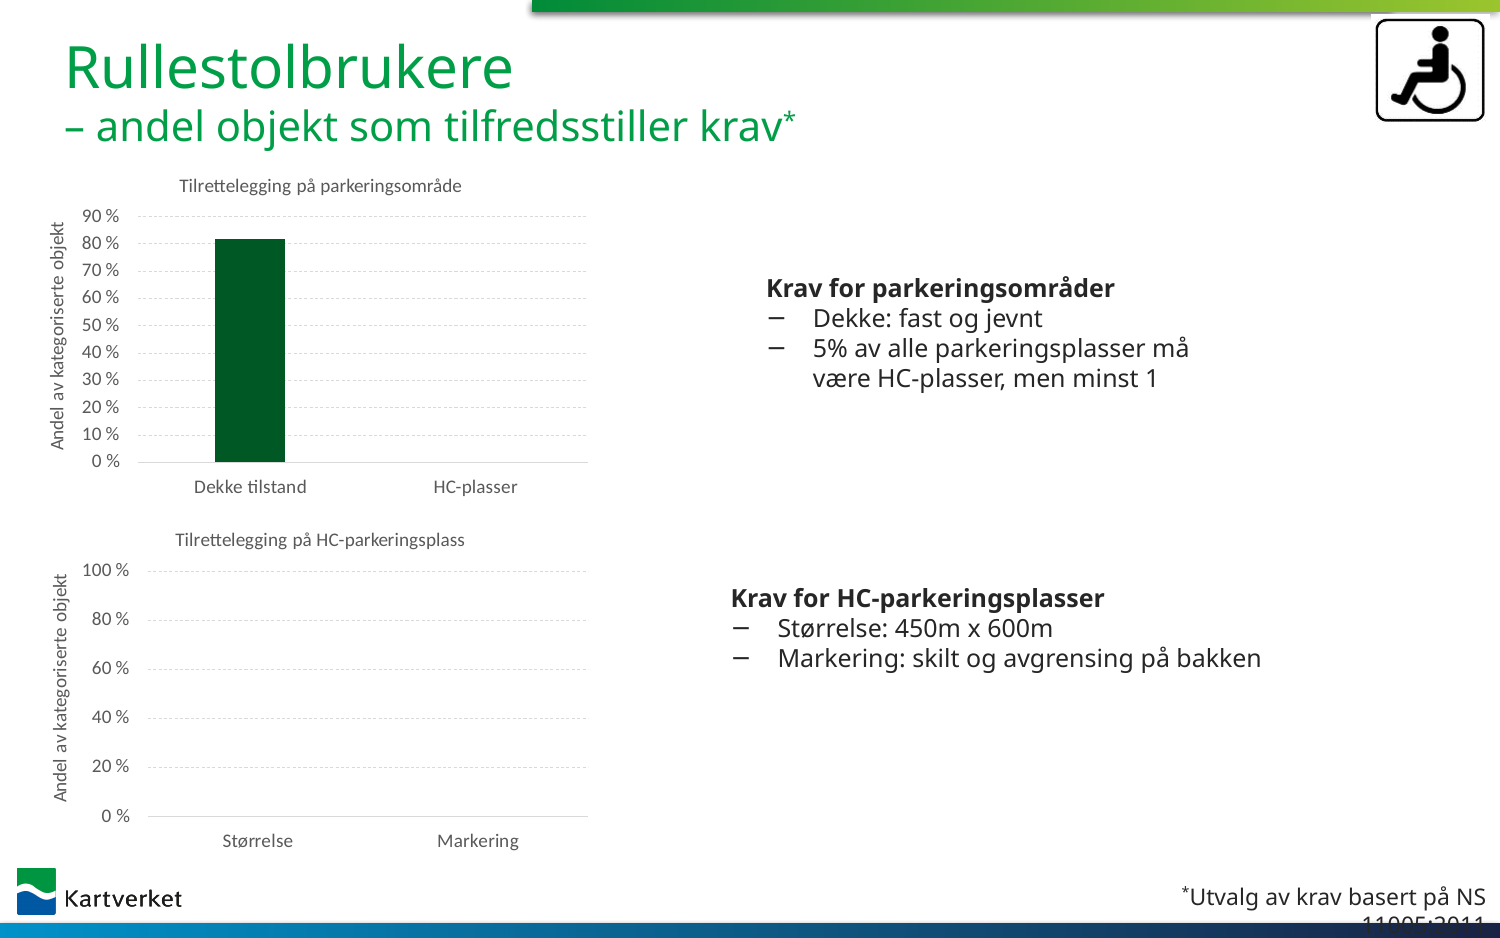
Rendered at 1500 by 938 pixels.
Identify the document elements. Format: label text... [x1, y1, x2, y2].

text_box Krav for HC-parkeringsplasser Størrelse: 450m x 600m Markering: skilt og avgrensing på bakken [715, 574, 1278, 680]
picture [1371, 13, 1491, 127]
text_box *Utvalg av krav basert på NS 11005:2011 [1068, 873, 1500, 938]
picture [41, 166, 599, 505]
text_box Rullestolbrukere – andel objekt som tilfredsstiller krav* [49, 23, 1431, 158]
text_box Krav for parkeringsområder Dekke: fast og jevnt 5% av alle parkeringsplasser må være HC-plasser, men minst 1 [751, 264, 1232, 400]
picture [41, 520, 599, 859]
